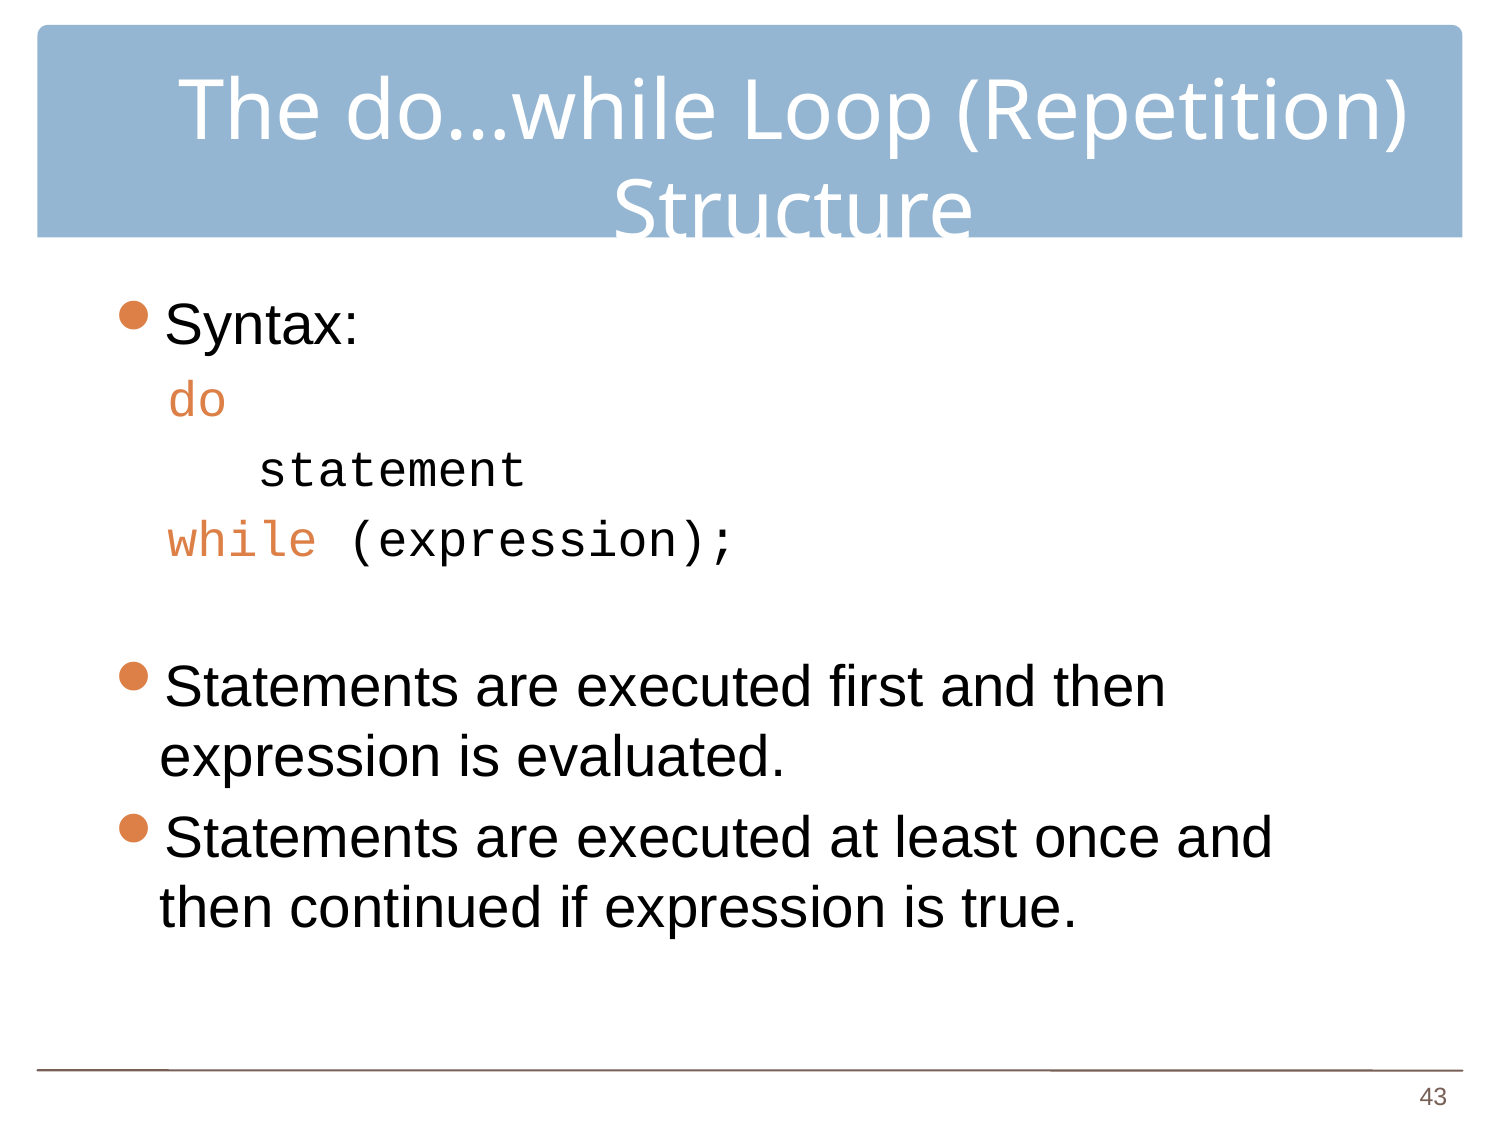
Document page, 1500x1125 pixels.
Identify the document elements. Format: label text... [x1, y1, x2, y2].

title The do…while Loop (Repetition) Structure [137, 62, 1451, 251]
slide_number 43 [1112, 1069, 1463, 1123]
list Syntax: do statement while (expression); Statements are executed first and then expression is evaluated. Statements are executed at least once and then continued if expression is true. [100, 278, 1401, 1055]
